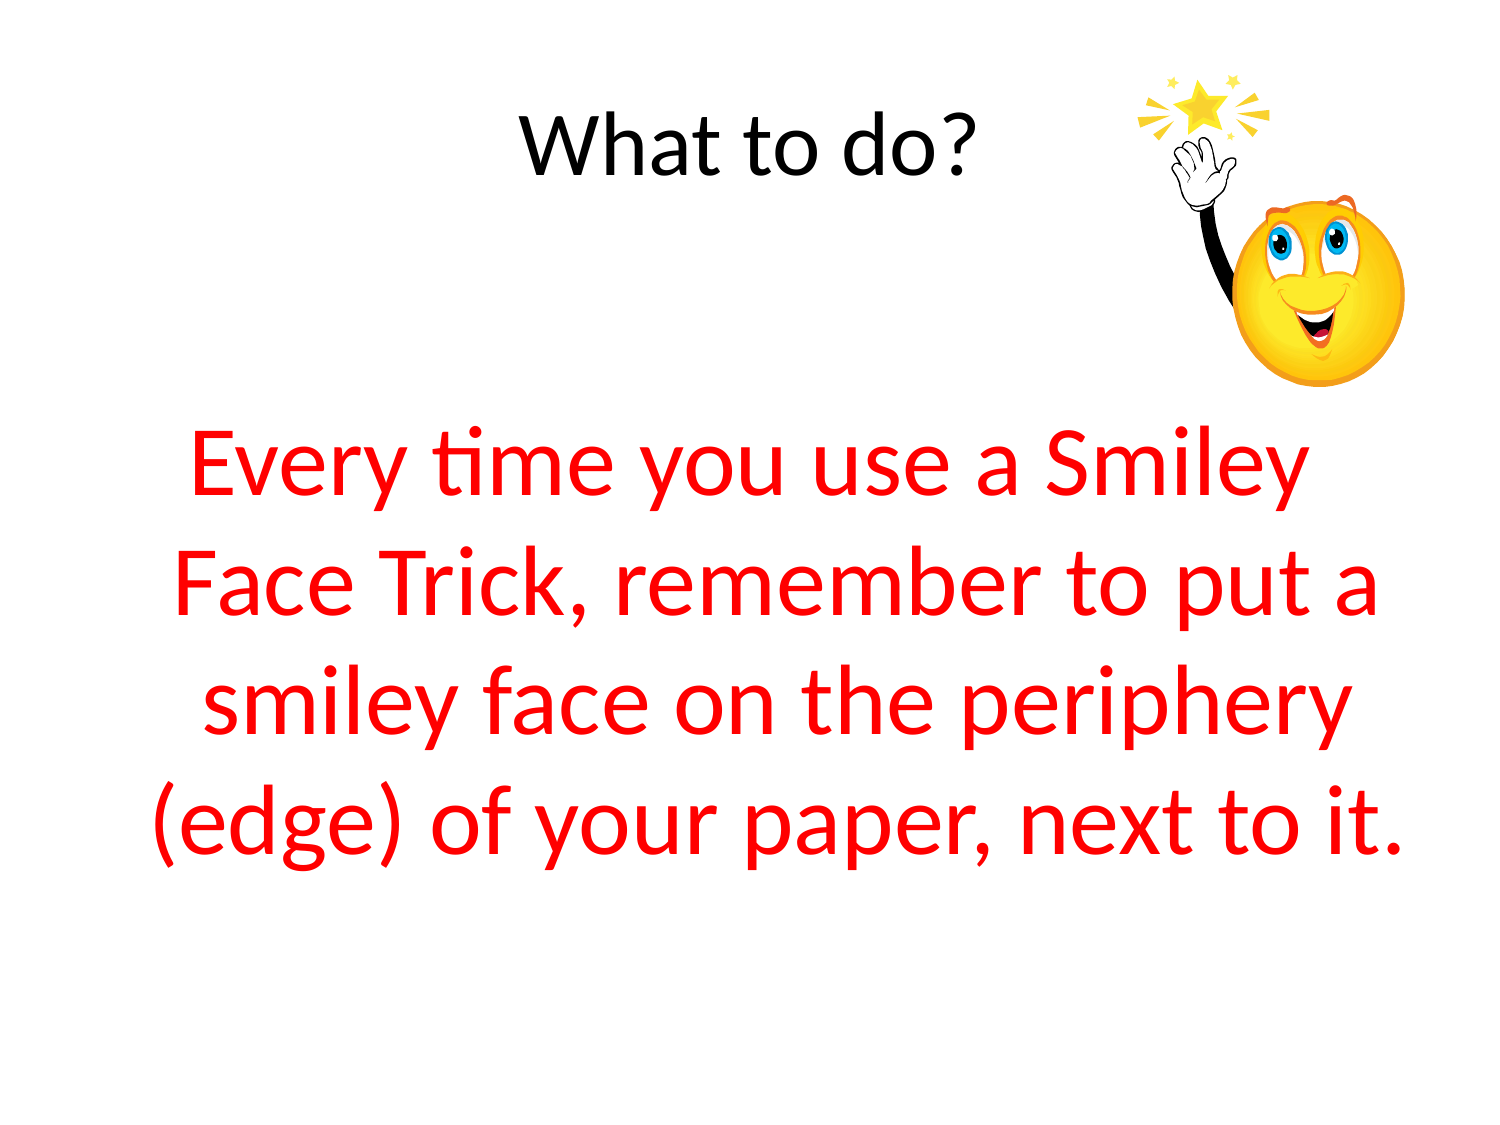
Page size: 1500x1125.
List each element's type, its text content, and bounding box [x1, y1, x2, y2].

title What to do? [75, 45, 1425, 233]
picture [1137, 74, 1406, 388]
list Every time you use a Smiley Face Trick, remember to put a smiley face on the periphery (edge) of your paper, next to it. [75, 387, 1425, 1005]
